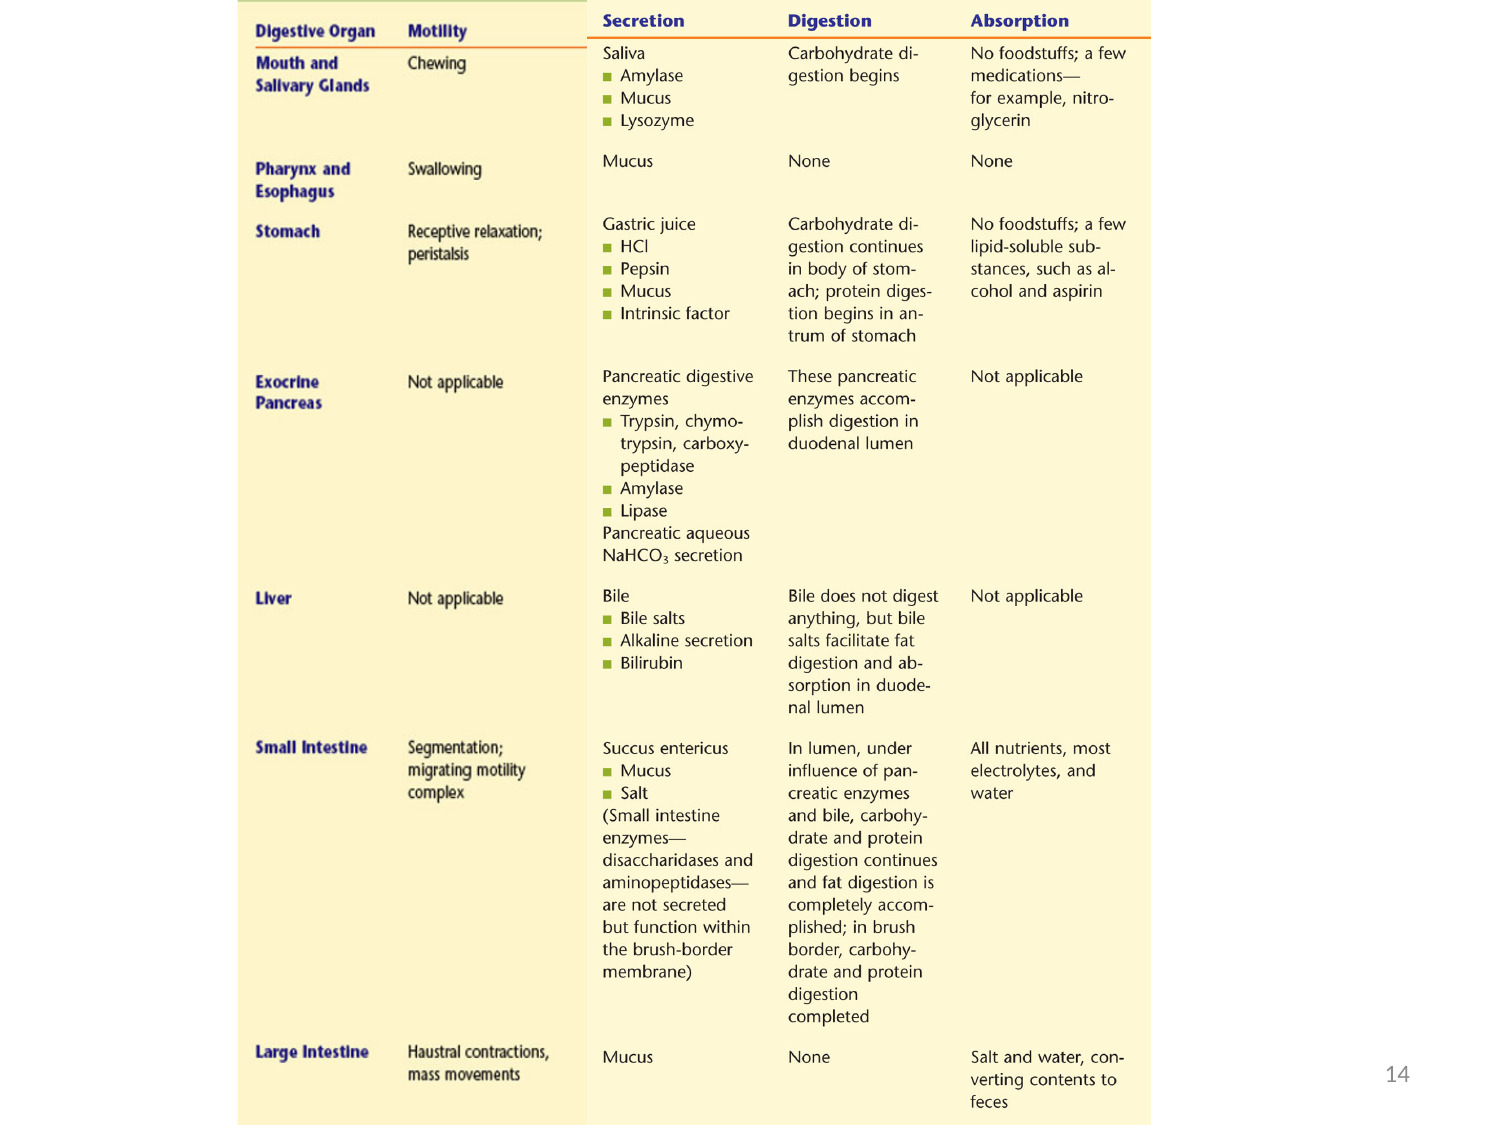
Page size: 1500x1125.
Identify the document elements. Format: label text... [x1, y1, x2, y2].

slide_number 14 [1156, 1042, 1425, 1103]
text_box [237, 0, 1152, 1125]
